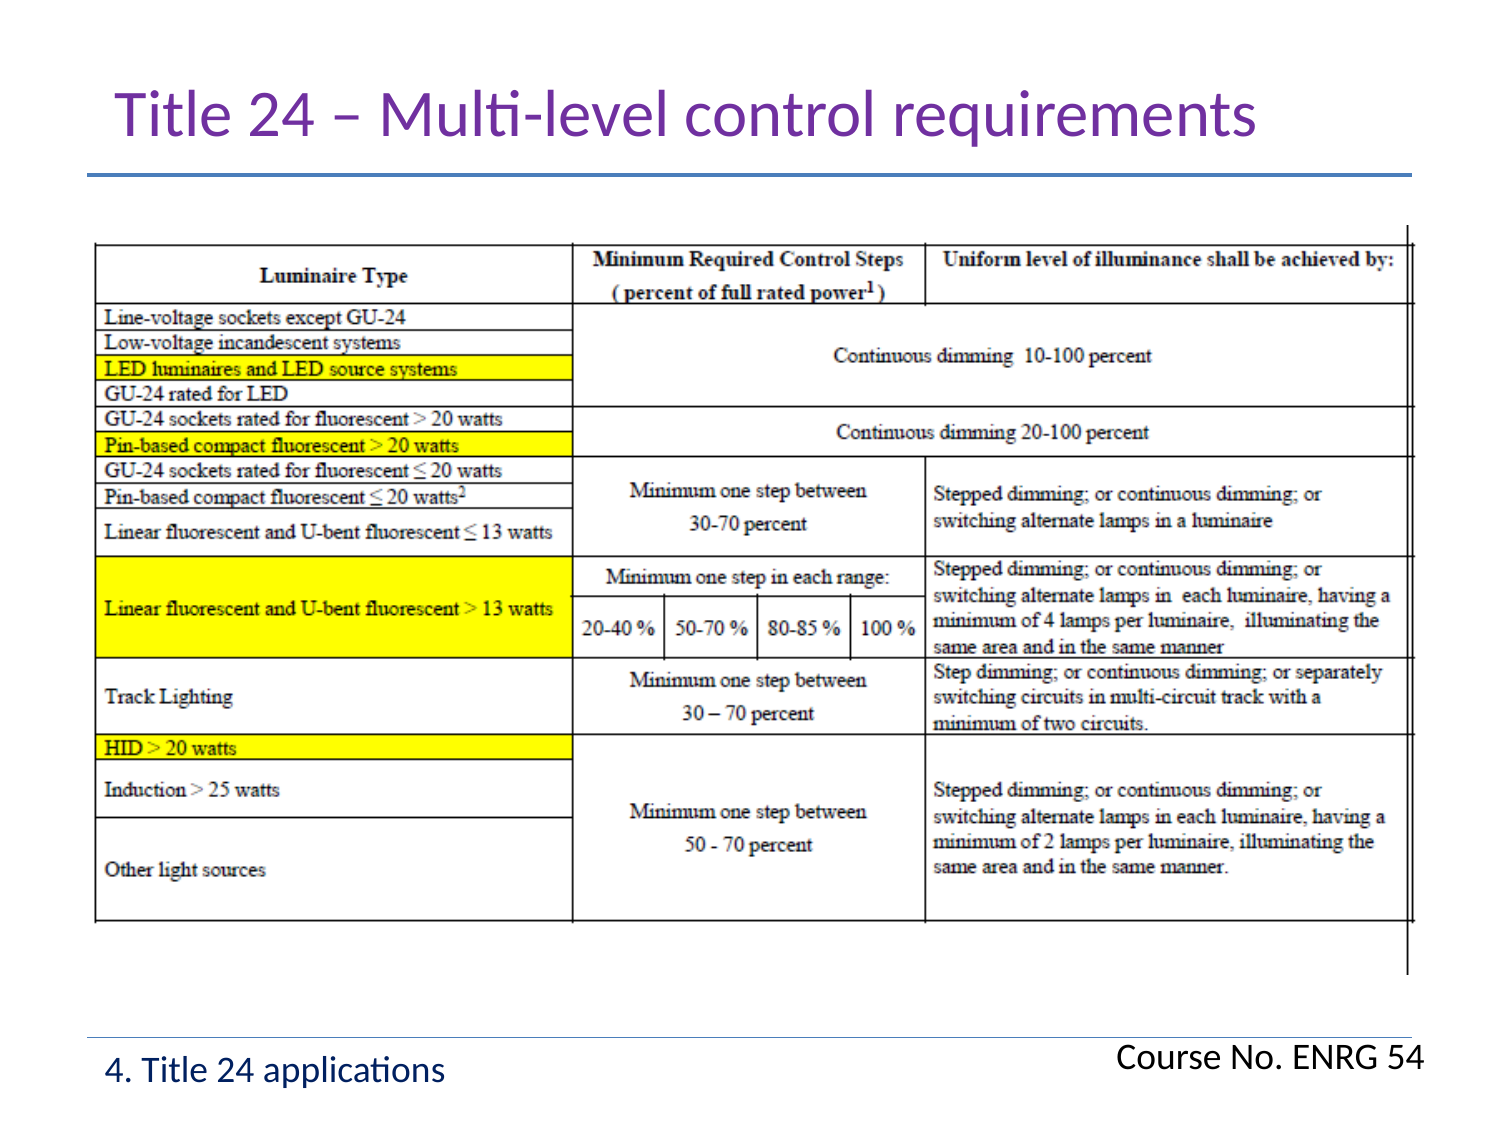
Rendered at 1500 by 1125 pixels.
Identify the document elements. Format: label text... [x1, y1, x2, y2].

text_box Title 24 – Multi-level control requirements [99, 62, 1400, 158]
text_box Course No. ENRG 54 [1101, 1024, 1441, 1085]
text_box 4. Title 24 applications [89, 1045, 461, 1098]
picture [49, 224, 1443, 976]
